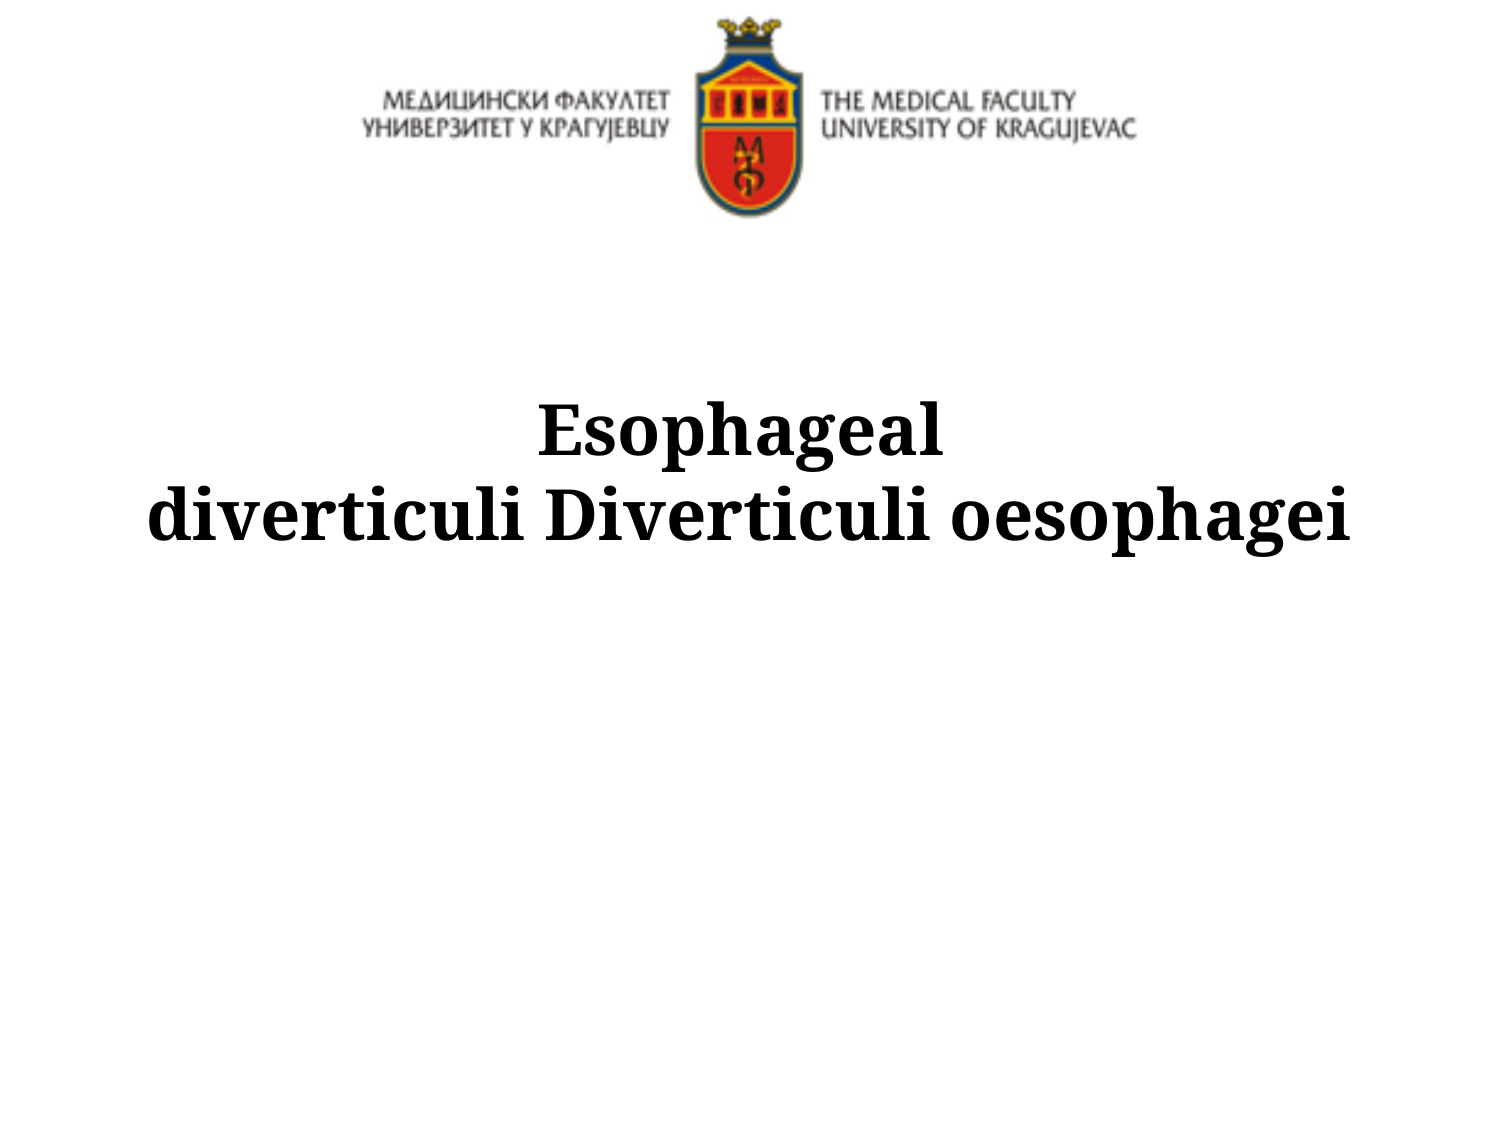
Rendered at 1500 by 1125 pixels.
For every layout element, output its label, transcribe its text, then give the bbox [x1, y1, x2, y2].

picture [210, 12, 1351, 251]
title Esophageal diverticuli Diverticuli oesophagei [112, 349, 1388, 591]
